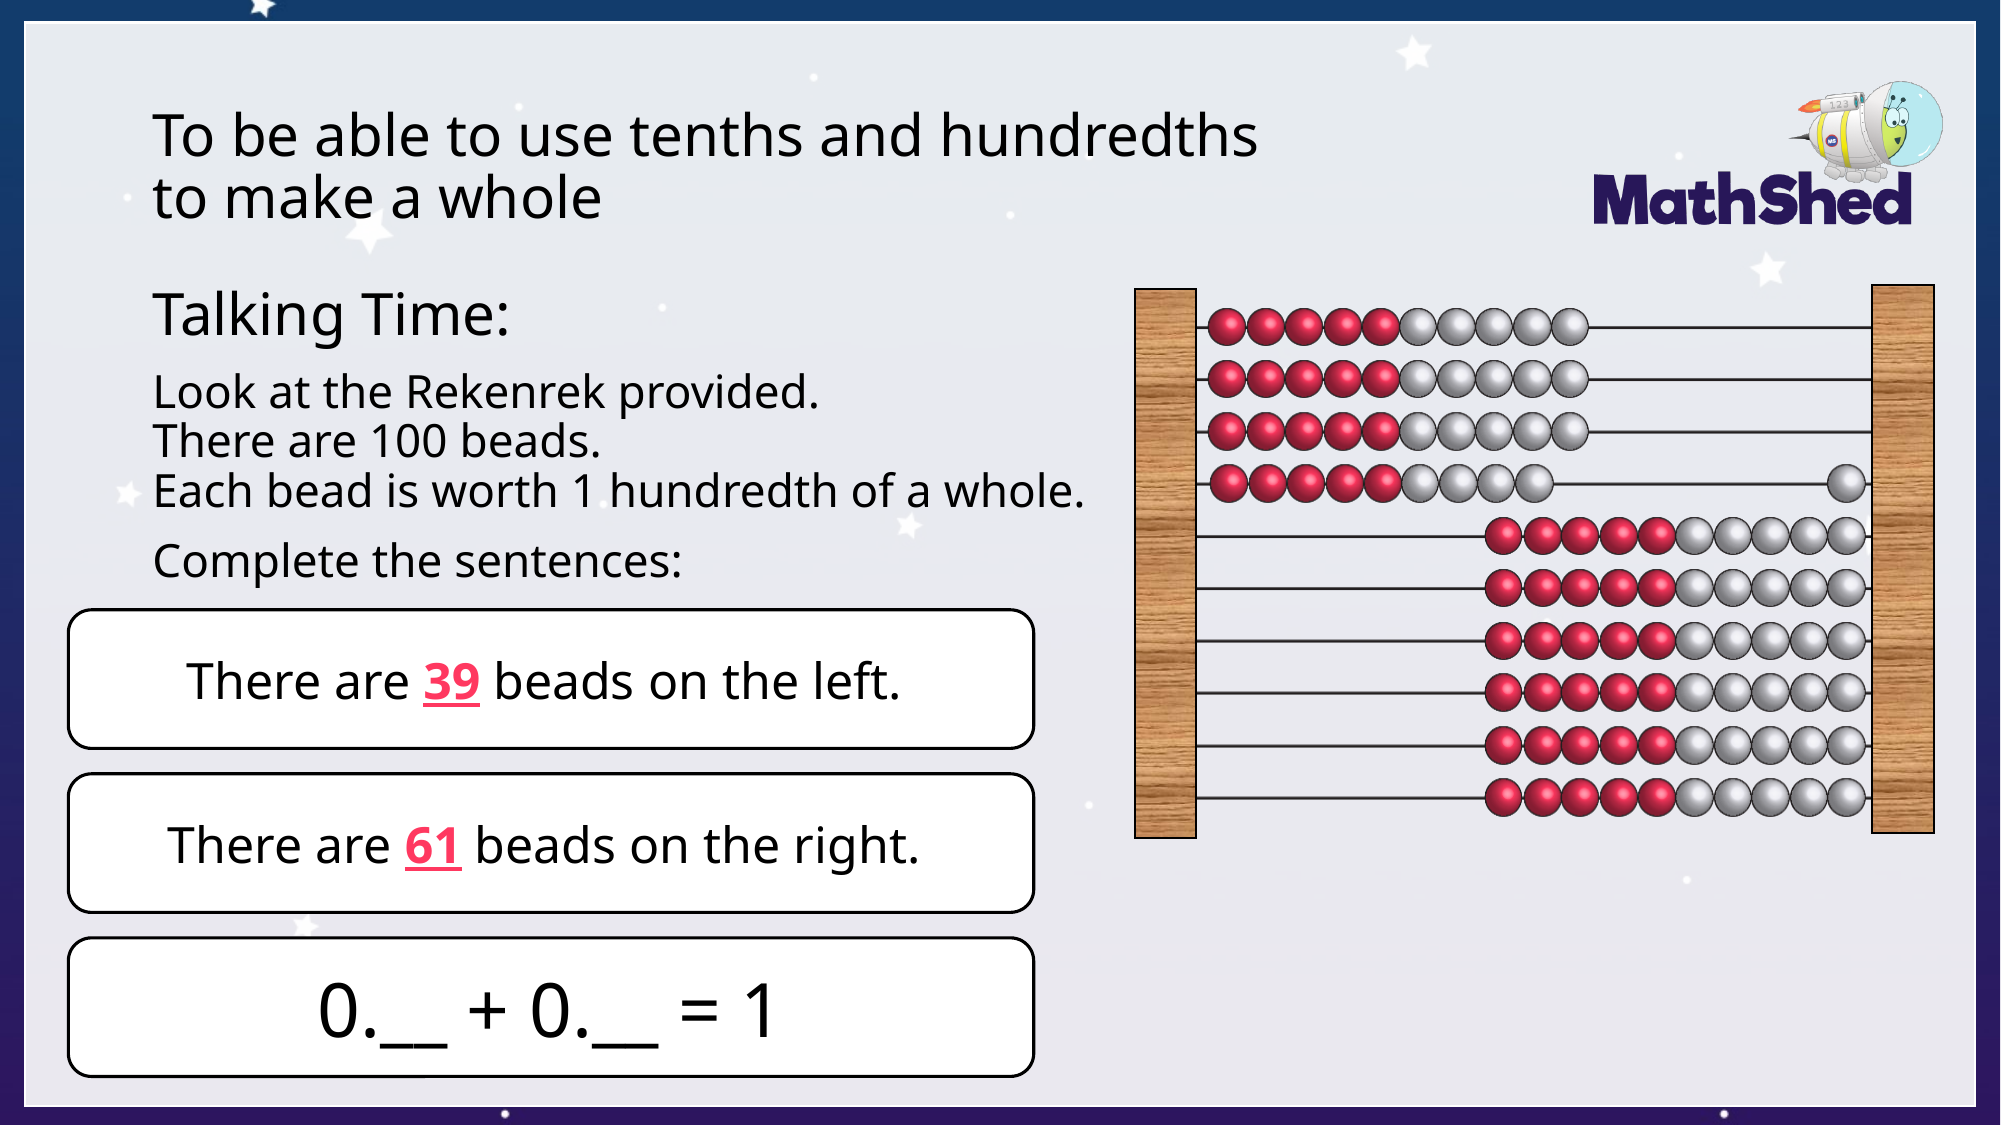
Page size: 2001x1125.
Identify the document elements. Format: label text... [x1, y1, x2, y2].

title To be able to use tenths and hundredths to make a whole [137, 59, 1578, 278]
text_box 0.__ + 0.__ = 1 [67, 936, 1035, 1078]
list Talking Time: Look at the Rekenrek provided. There are 100 beads. Each bead is worth 1 hundredth of a whole. Complete the sentences: [137, 277, 1103, 992]
text_box There are 61 beads on the right. [67, 772, 1035, 914]
text_box There are 39 beads on the left. [67, 608, 1035, 750]
picture [0, 0, 2001, 1125]
